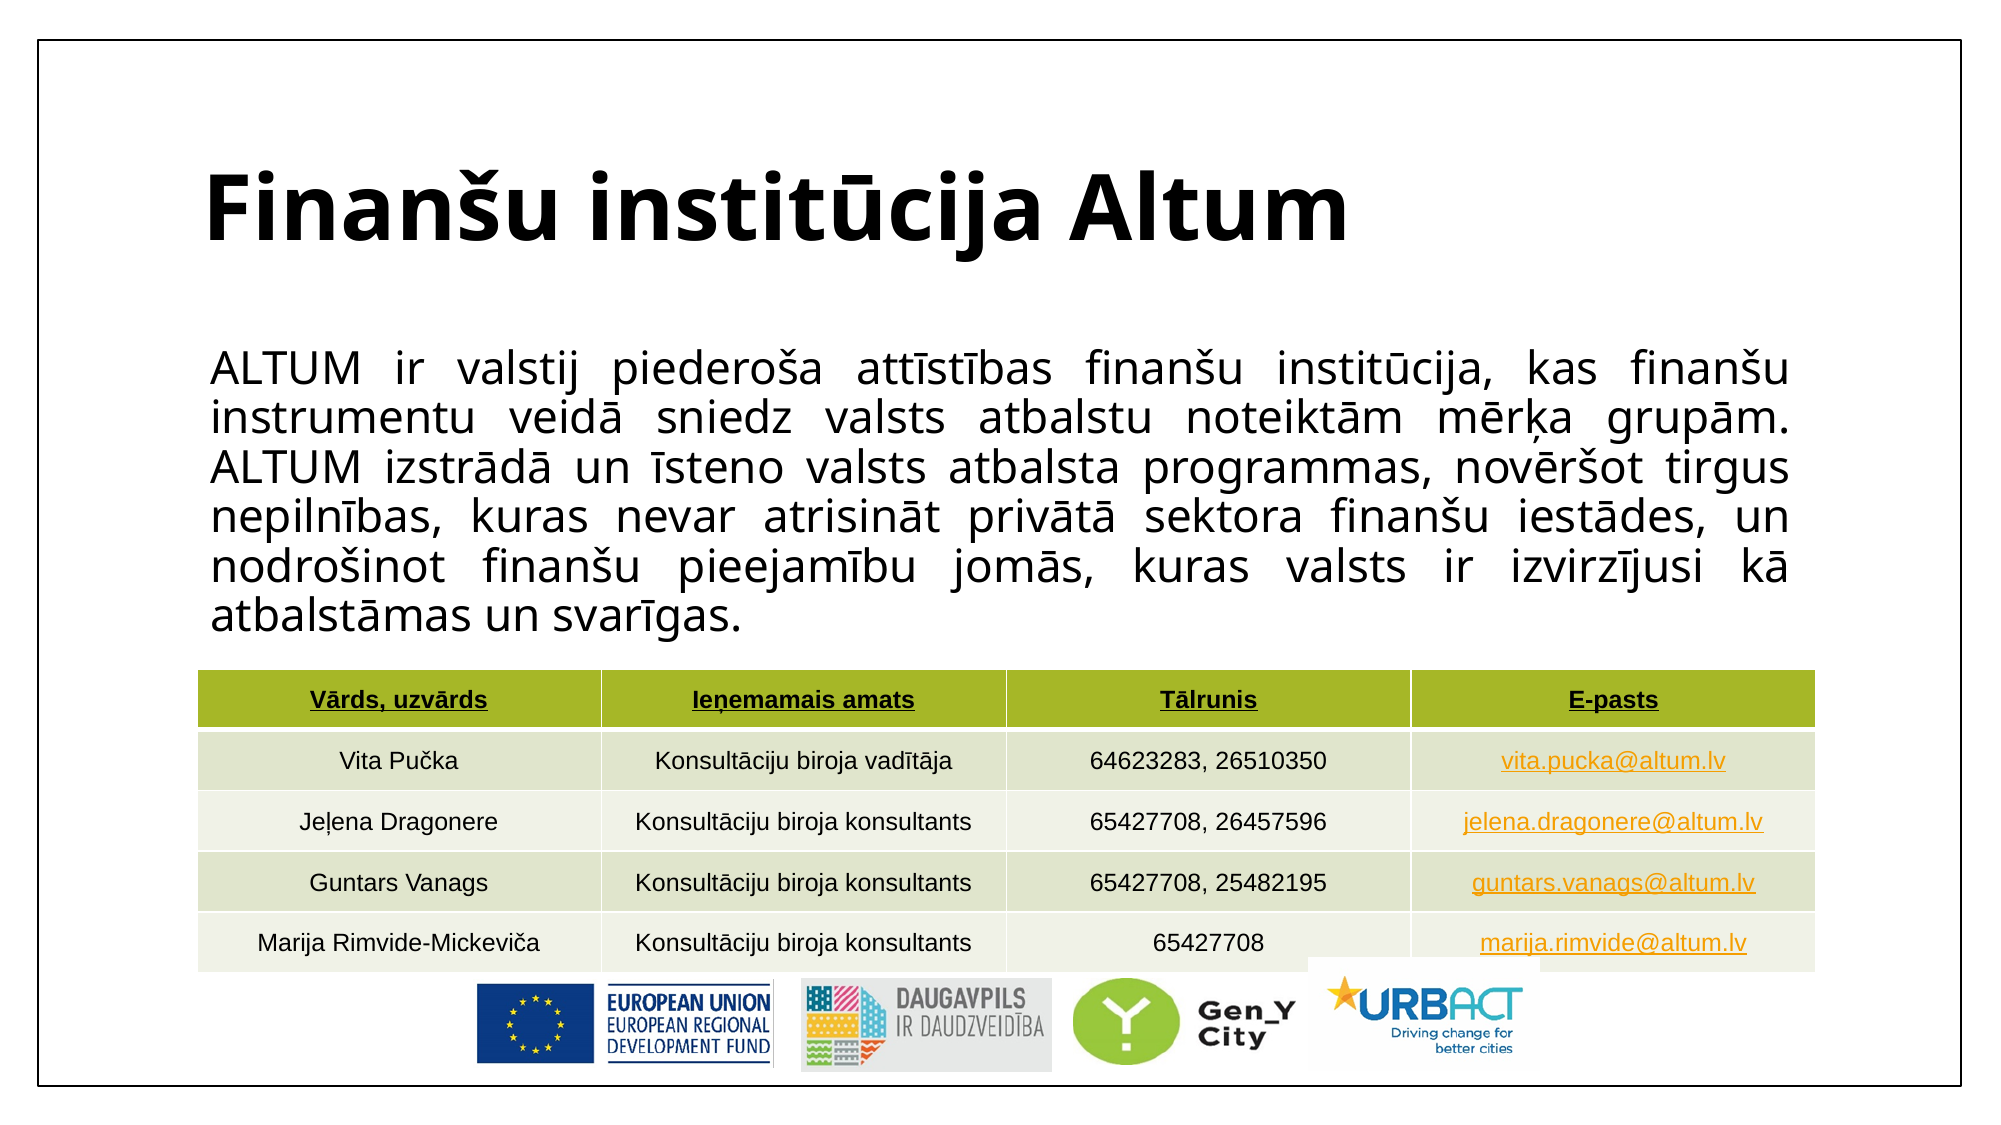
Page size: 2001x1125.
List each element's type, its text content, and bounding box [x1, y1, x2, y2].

table_cell 65427708 [1007, 913, 1410, 956]
table_cell Guntars Vanags [198, 852, 601, 911]
title Finanšu institūcija Altum [187, 99, 1808, 323]
table_header Ieņemamais amats [602, 670, 1006, 727]
table_cell vita.pucka@altum.lv [1412, 732, 1815, 790]
table_header Vārds, uzvārds [198, 670, 601, 727]
table_cell Konsultāciju biroja konsultants [602, 913, 1006, 956]
table_cell Vita Pučka [198, 732, 601, 790]
table_cell Jeļena Dragonere [198, 791, 601, 850]
picture [473, 957, 1540, 1073]
table_cell guntars.vanags@altum.lv [1412, 852, 1815, 911]
list ALTUM ir valstij piederoša attīstības finanšu institūcija, kas finanšu instrumentu veidā sniedz valsts atbalstu noteiktām mērķa grupām. ALTUM izstrādā un īsteno valsts atbalsta programmas, novēršot tirgus nepilnības, kuras nevar atrisināt privātā sektora finanšu iestādes, un nodrošinot finanšu pieejamību jomās, kuras valsts ir izvirzījusi kā atbalstāmas un svarīgas. https://www.altum.lv/lv/kontakti/regionalie-centri-un-konsultaciju-biroji/daugavpils/ [187, 337, 1808, 1000]
table_cell 64623283, 26510350 [1007, 732, 1410, 790]
table_cell marija.rimvide@altum.lv [1412, 913, 1815, 972]
table_cell jelena.dragonere@altum.lv [1412, 791, 1815, 850]
table_header Tālrunis [1007, 670, 1410, 727]
table_cell 65427708, 25482195 [1007, 852, 1410, 911]
table_cell Konsultāciju biroja konsultants [602, 791, 1006, 850]
table_header E-pasts [1412, 670, 1815, 727]
table_cell Konsultāciju biroja vadītāja [602, 732, 1006, 790]
table_cell 65427708, 26457596 [1007, 791, 1410, 850]
table_cell Konsultāciju biroja konsultants [602, 852, 1006, 911]
table_cell Marija Rimvide-Mickeviča [198, 913, 601, 972]
